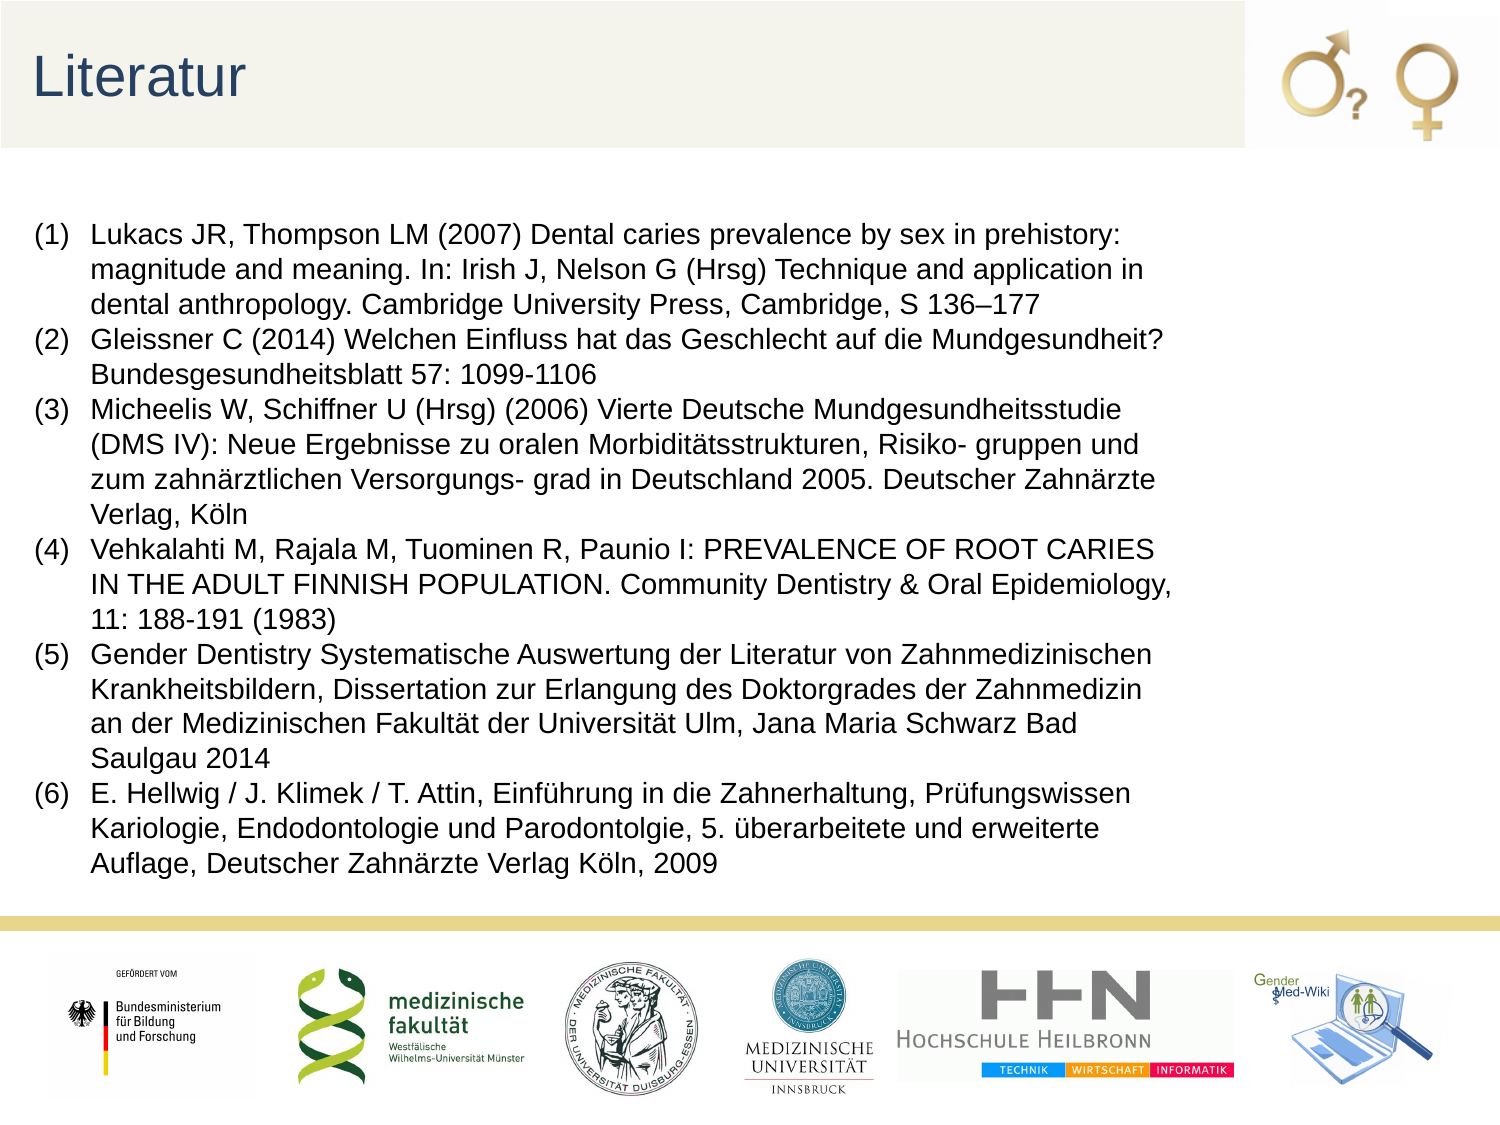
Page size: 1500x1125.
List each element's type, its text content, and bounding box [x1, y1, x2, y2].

picture [1246, 965, 1453, 1087]
picture [1245, 0, 1500, 149]
text_box Literatur [17, 30, 715, 116]
picture [298, 952, 1234, 1100]
text_box Lukacs JR, Thompson LM (2007) Dental caries prevalence by sex in prehistory: magnitude and meaning. In: Irish J, Nelson G (Hrsg) Technique and application in dental anthropology. Cambridge University Press, Cambridge, S 136–177 Gleissner C (2014) Welchen Einfluss hat das Geschlecht auf die Mundgesundheit? Bundesgesundheitsblatt 57: 1099-1106 Micheelis W, Schiffner U (Hrsg) (2006) Vierte Deutsche Mundgesundheitsstudie (DMS IV): Neue Ergebnisse zu oralen Morbiditätsstrukturen, Risiko- gruppen und zum zahnärztlichen Versorgungs- grad in Deutschland 2005. Deutscher Zahnärzte Verlag, Köln Vehkalahti M, Rajala M, Tuominen R, Paunio I: PREVALENCE OF ROOT CARIES IN THE ADULT FINNISH POPULATION. Community Dentistry & Oral Epidemiology, 11: 188-191 (1983) Gender Dentistry Systematische Auswertung der Literatur von Zahnmedizinischen Krankheitsbildern, Dissertation zur Erlangung des Doktorgrades der Zahnmedizin an der Medizinischen Fakultät der Universität Ulm, Jana Maria Schwarz Bad Saulgau 2014 E. Hellwig / J. Klimek / T. Attin, Einführung in die Zahnerhaltung, Prüfungswissen Kariologie, Endodontologie und Parodontolgie, 5. überarbeitete und erweiterte Auflage, Deutscher Zahnärzte Verlag Köln, 2009 [19, 208, 1189, 957]
picture [47, 957, 255, 1100]
